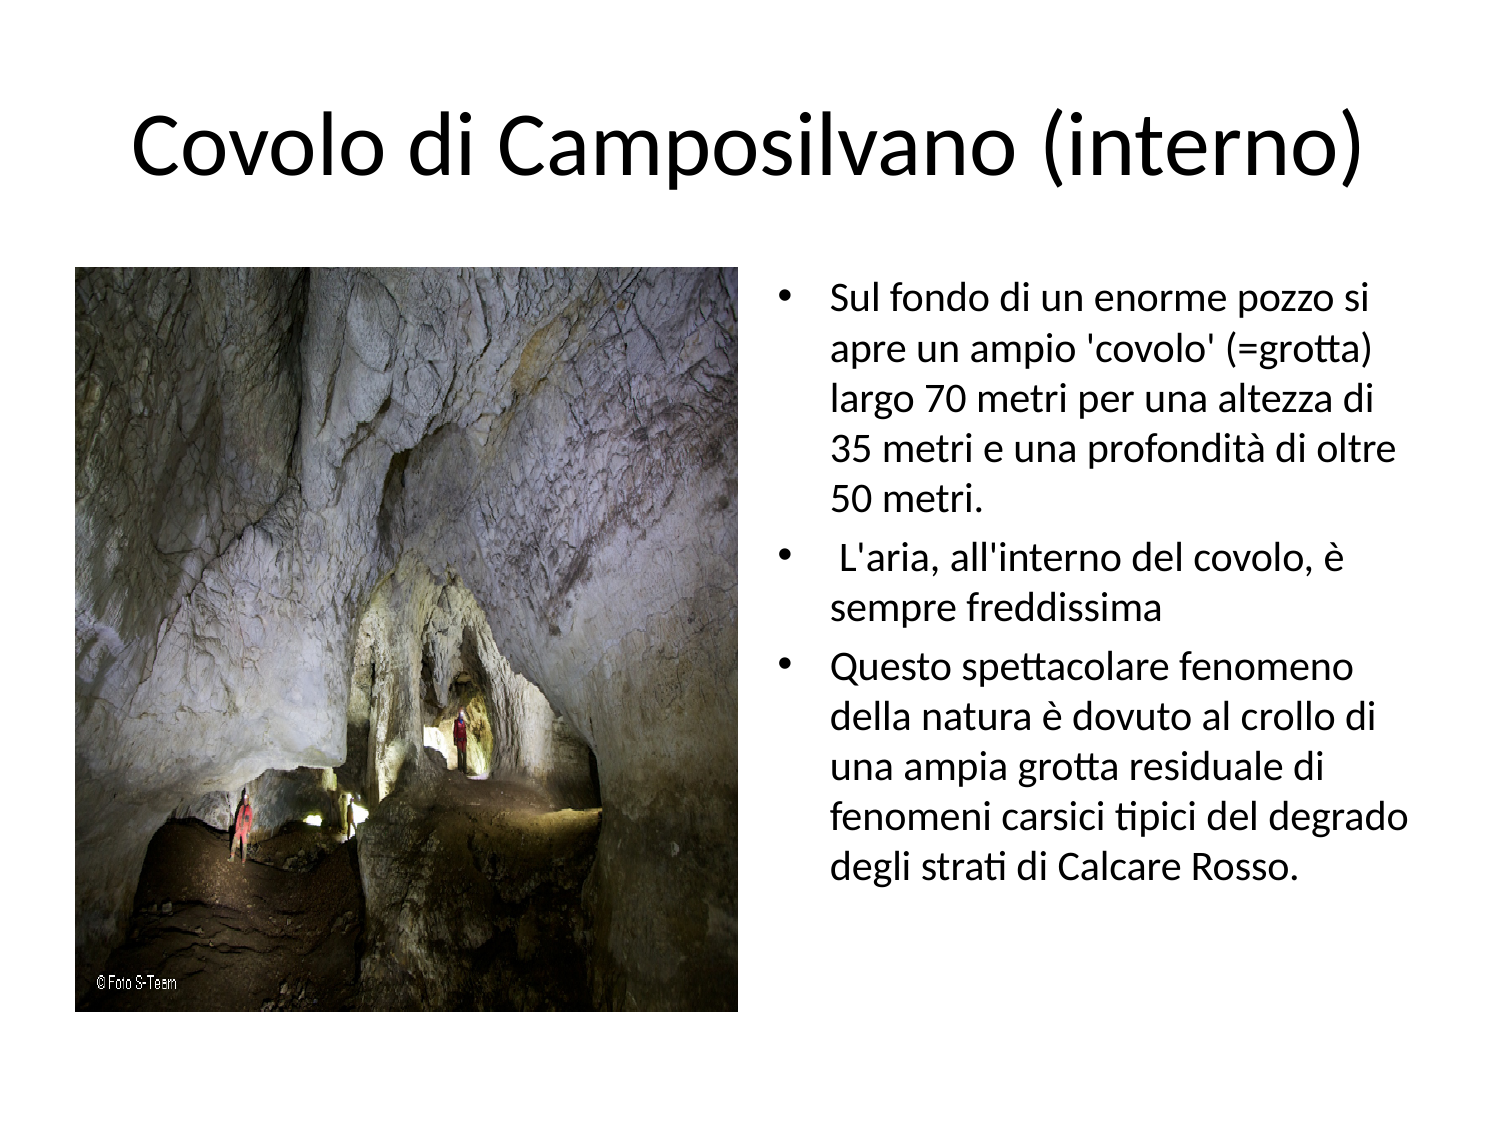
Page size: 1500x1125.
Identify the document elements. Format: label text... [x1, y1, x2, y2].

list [74, 266, 738, 1012]
title Covolo di Camposilvano (interno) [75, 45, 1425, 233]
list Sul fondo di un enorme pozzo si apre un ampio 'covolo' (=grotta) largo 70 metri per una altezza di 35 metri e una profondità di oltre 50 metri. L'aria, all'interno del covolo, è sempre freddissima Questo spettacolare fenomeno della natura è dovuto al crollo di una ampia grotta residuale di fenomeni carsici tipici del degrado degli strati di Calcare Rosso. [762, 262, 1425, 1005]
